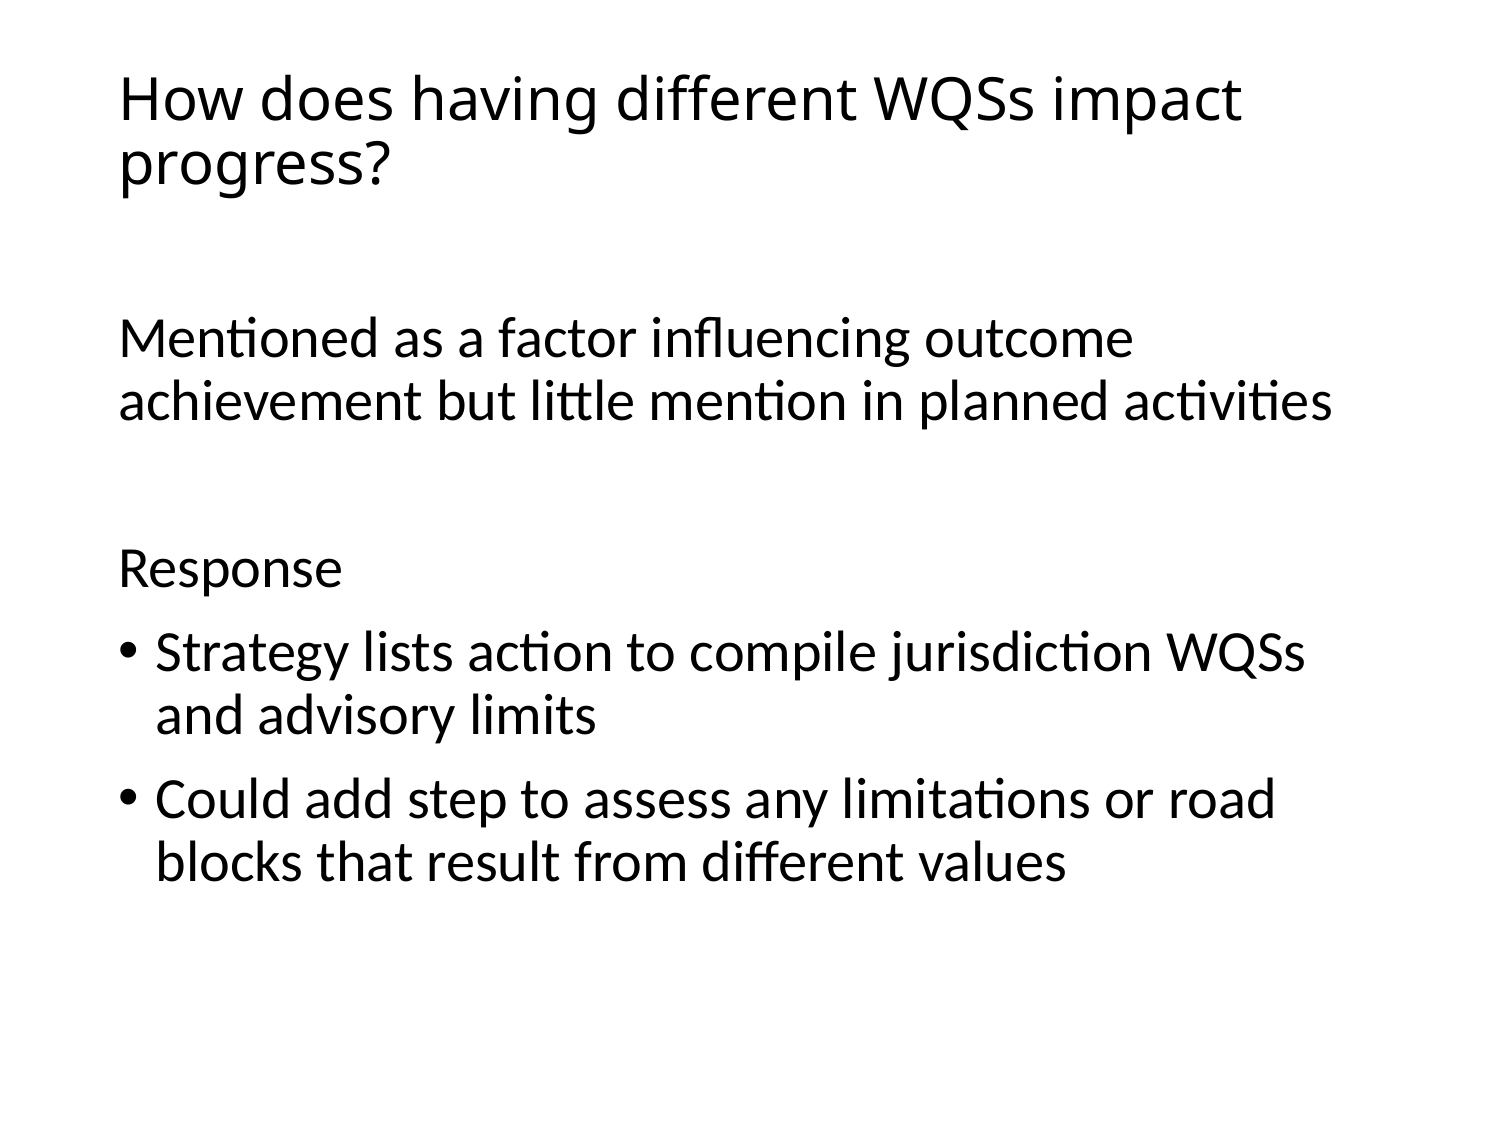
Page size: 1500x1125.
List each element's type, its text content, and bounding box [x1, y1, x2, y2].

title How does having different WQSs impact progress? [103, 59, 1397, 278]
list Mentioned as a factor influencing outcome achievement but little mention in planned activities Response Strategy lists action to compile jurisdiction WQSs and advisory limits Could add step to assess any limitations or road blocks that result from different values [103, 299, 1397, 1014]
